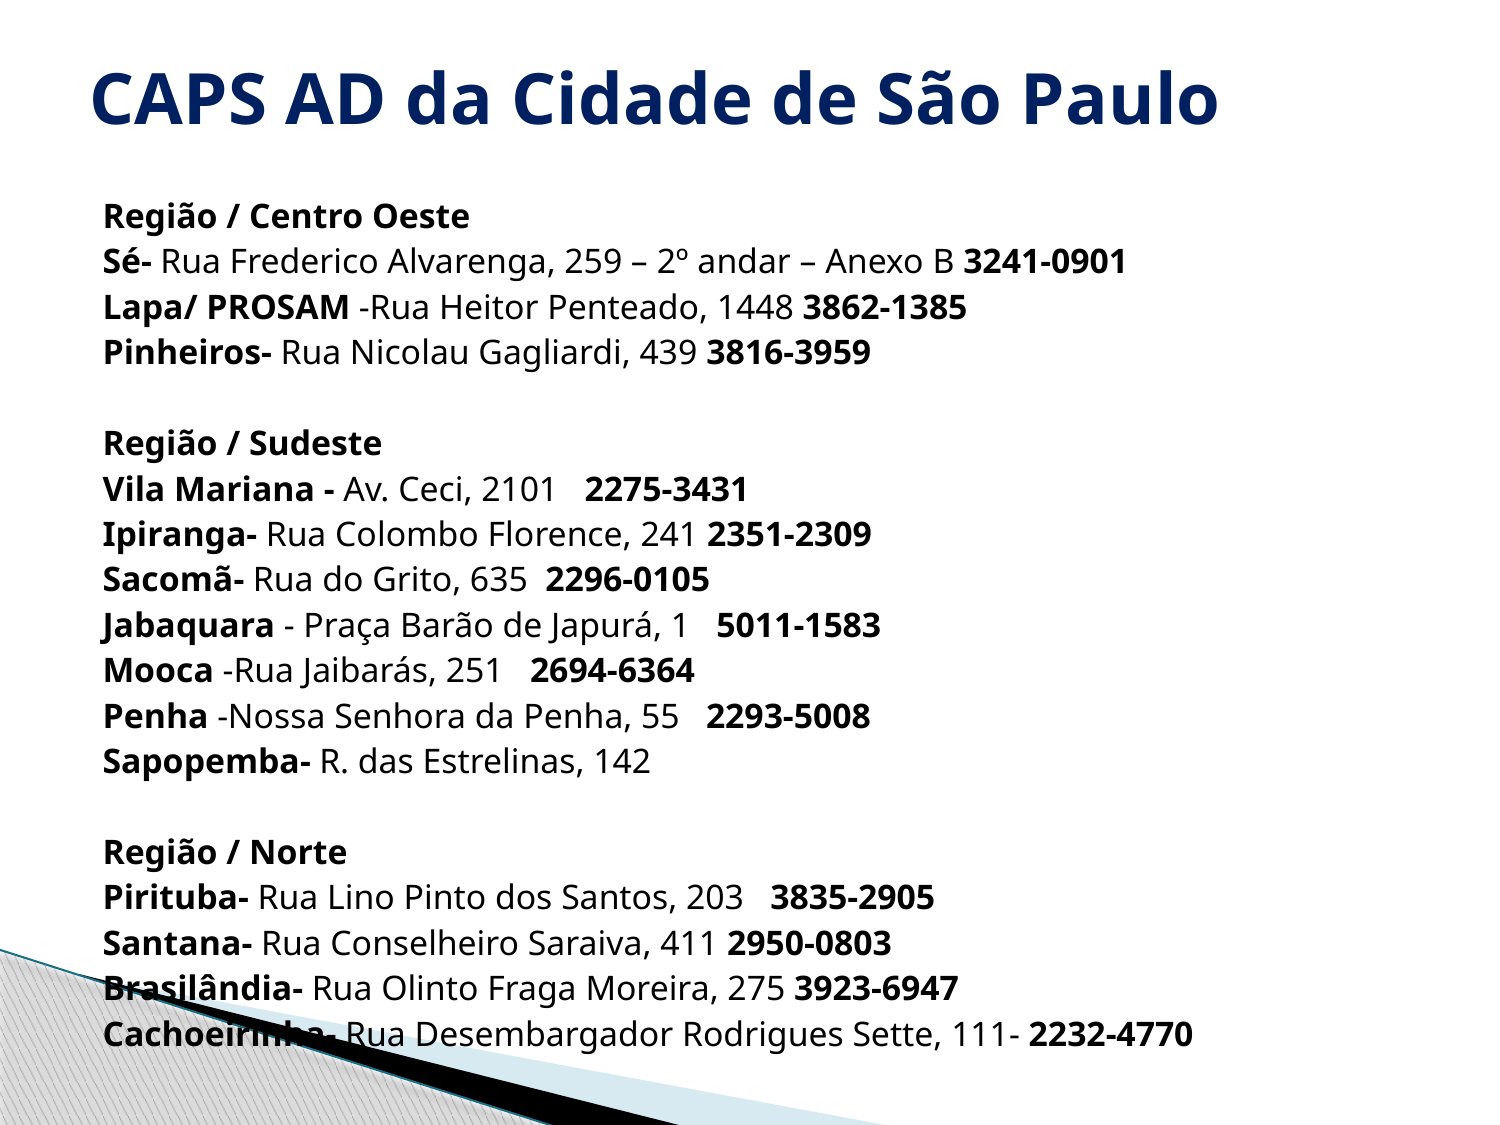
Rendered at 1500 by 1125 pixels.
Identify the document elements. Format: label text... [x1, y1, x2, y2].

list Região / Centro Oeste Sé- Rua Frederico Alvarenga, 259 – 2º andar – Anexo B 3241-0901 Lapa/ PROSAM -Rua Heitor Penteado, 1448 3862-1385 Pinheiros- Rua Nicolau Gagliardi, 439 3816-3959 Região / Sudeste Vila Mariana - Av. Ceci, 2101 2275-3431 Ipiranga- Rua Colombo Florence, 241 2351-2309 Sacomã- Rua do Grito, 635 2296-0105 Jabaquara - Praça Barão de Japurá, 1 5011-1583 Mooca -Rua Jaibarás, 251 2694-6364 Penha -Nossa Senhora da Penha, 55 2293-5008 Sapopemba- R. das Estrelinas, 142 Região / Norte Pirituba- Rua Lino Pinto dos Santos, 203 3835-2905 Santana- Rua Conselheiro Saraiva, 411 2950-0803 Brasilândia- Rua Olinto Fraga Moreira, 275 3923-6947 Cachoeirinha- Rua Desembargador Rodrigues Sette, 111- 2232-4770 [70, 187, 1421, 1067]
title CAPS AD da Cidade de São Paulo [75, 45, 1425, 233]
